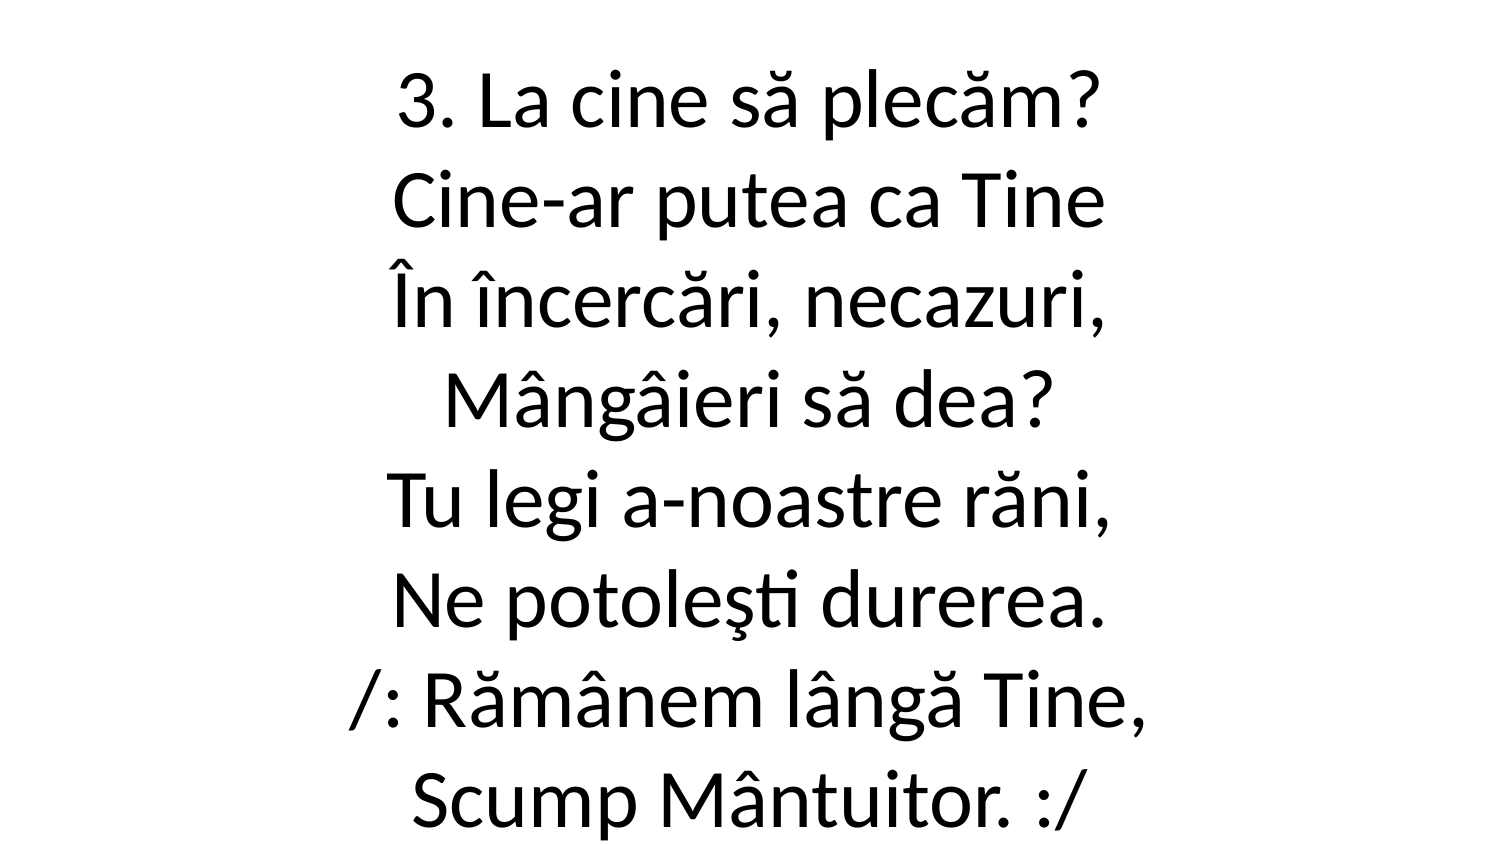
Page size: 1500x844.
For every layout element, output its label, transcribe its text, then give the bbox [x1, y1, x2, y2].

text_box 3. La cine să plecăm? Cine-ar putea ca Tine În încercări, necazuri, Mângâieri să dea? Tu legi a-noastre răni, Ne potoleşti durerea. /: Rămânem lângă Tine, Scump Mântuitor. :/ [334, 0, 1165, 844]
